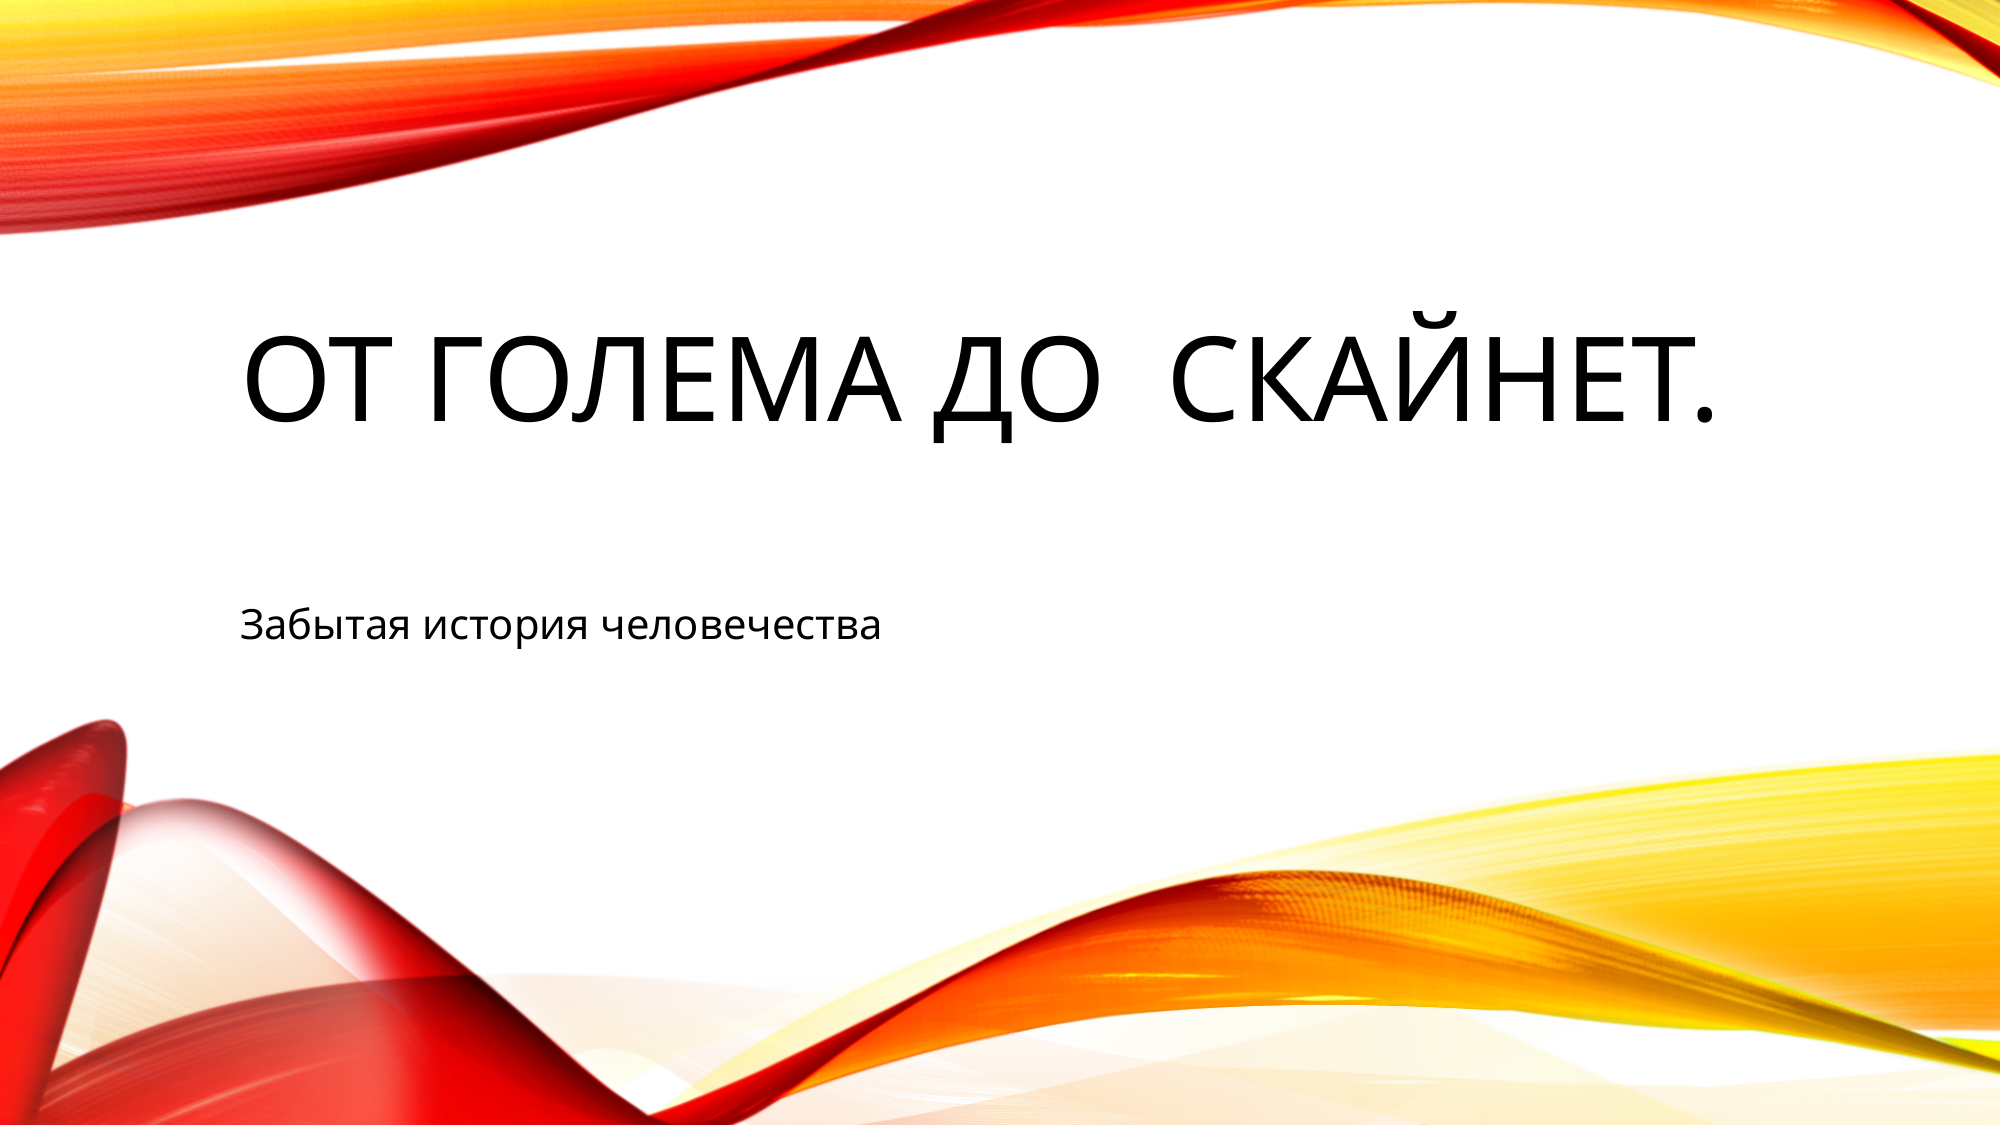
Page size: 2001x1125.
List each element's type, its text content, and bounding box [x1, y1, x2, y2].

title от Голема до Скайнет. [225, 295, 1775, 595]
subtitle Забытая история человечества [225, 595, 1775, 709]
picture [0, 717, 2000, 1125]
picture [0, 0, 2000, 237]
